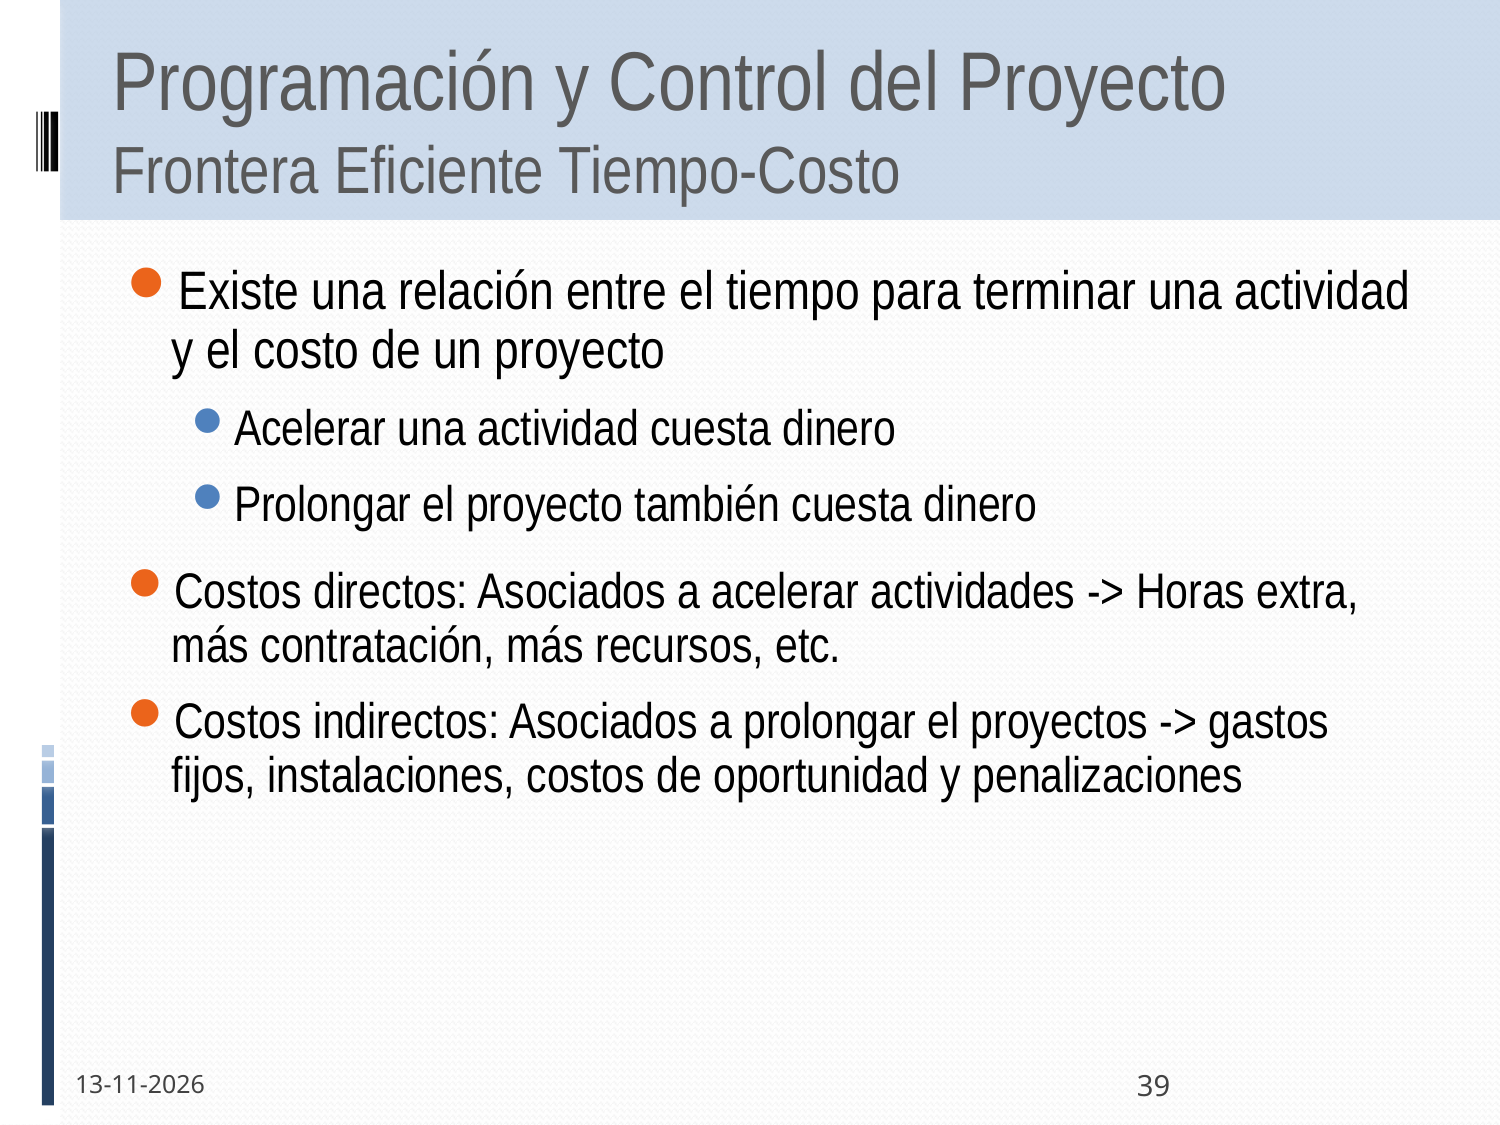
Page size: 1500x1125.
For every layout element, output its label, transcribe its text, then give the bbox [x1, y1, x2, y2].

slide_number 39 [1045, 1046, 1171, 1107]
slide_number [75, 1042, 243, 1103]
list Existe una relación entre el tiempo para terminar una actividad y el costo de un proyecto Acelerar una actividad cuesta dinero Prolongar el proyecto también cuesta dinero Costos directos: Asociados a acelerar actividades -> Horas extra, más contratación, más recursos, etc. Costos indirectos: Asociados a prolongar el proyectos -> gastos fijos, instalaciones, costos de oportunidad y penalizaciones [111, 255, 1436, 1038]
title Programación y Control del Proyecto Frontera Eficiente Tiempo-Costo [111, 18, 1436, 207]
